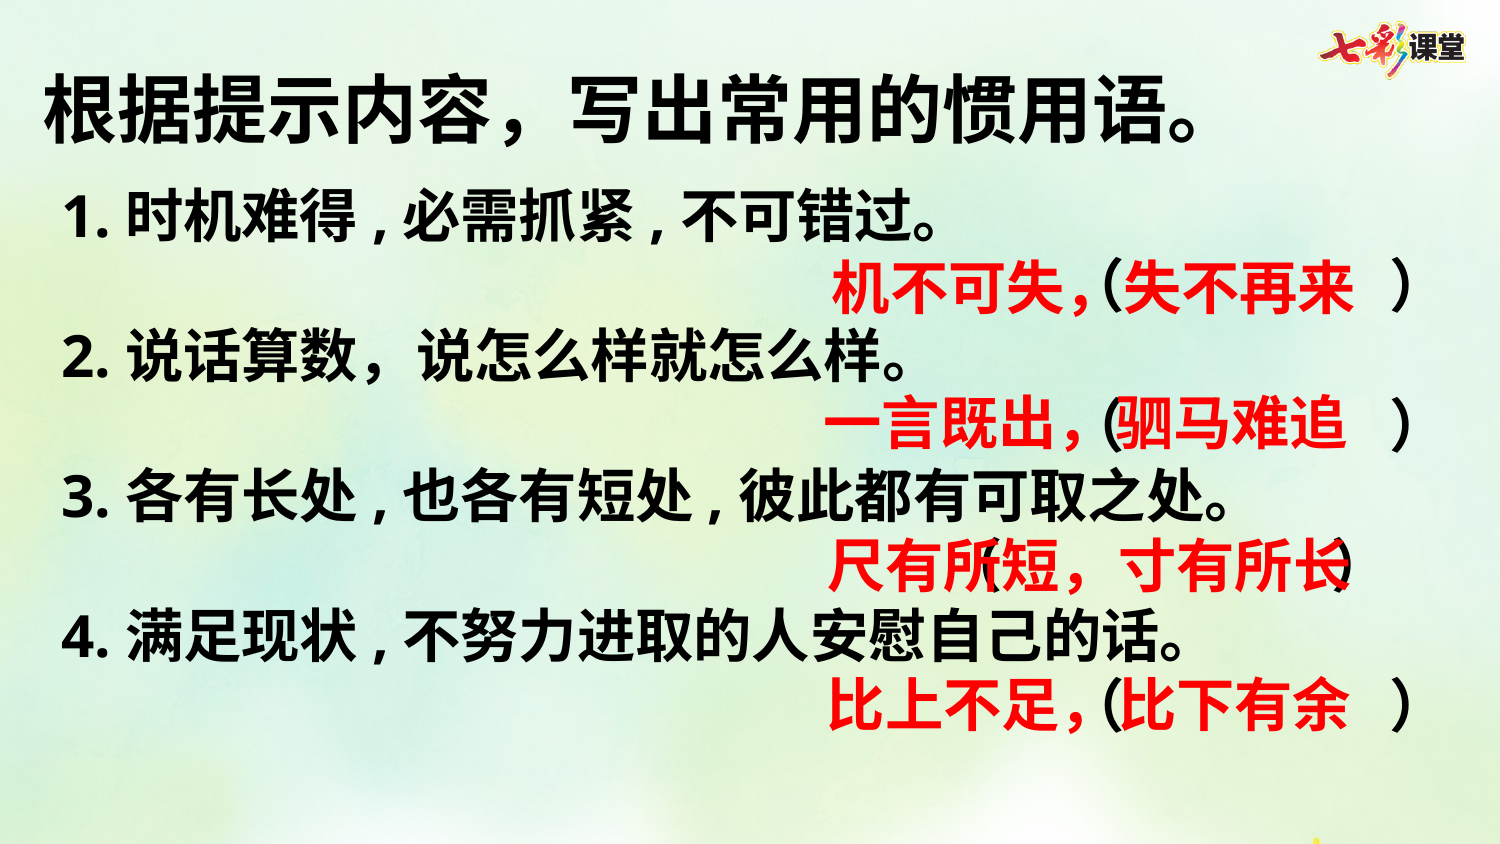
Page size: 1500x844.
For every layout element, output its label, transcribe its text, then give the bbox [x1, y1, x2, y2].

text_box 根据提示内容，写出常用的惯用语。 [27, 55, 1311, 161]
text_box 尺有所短，寸有所长 [812, 522, 1380, 607]
picture [0, 0, 1500, 844]
text_box 机不可失，失不再来 [817, 243, 1444, 329]
text_box 1.时机难得,必需抓紧,不可错过。 （ ） 2.说话算数，说怎么样就怎么样。 （ ） 3.各有长处,也各有短处,彼此都有可取之处。 （ ） 4.满足现状,不努力进取的人安慰自己的话。 （ ） [46, 171, 1463, 747]
text_box 一言既出，驷马难追 [809, 378, 1495, 464]
text_box 比上不足，比下有余 [812, 660, 1456, 746]
